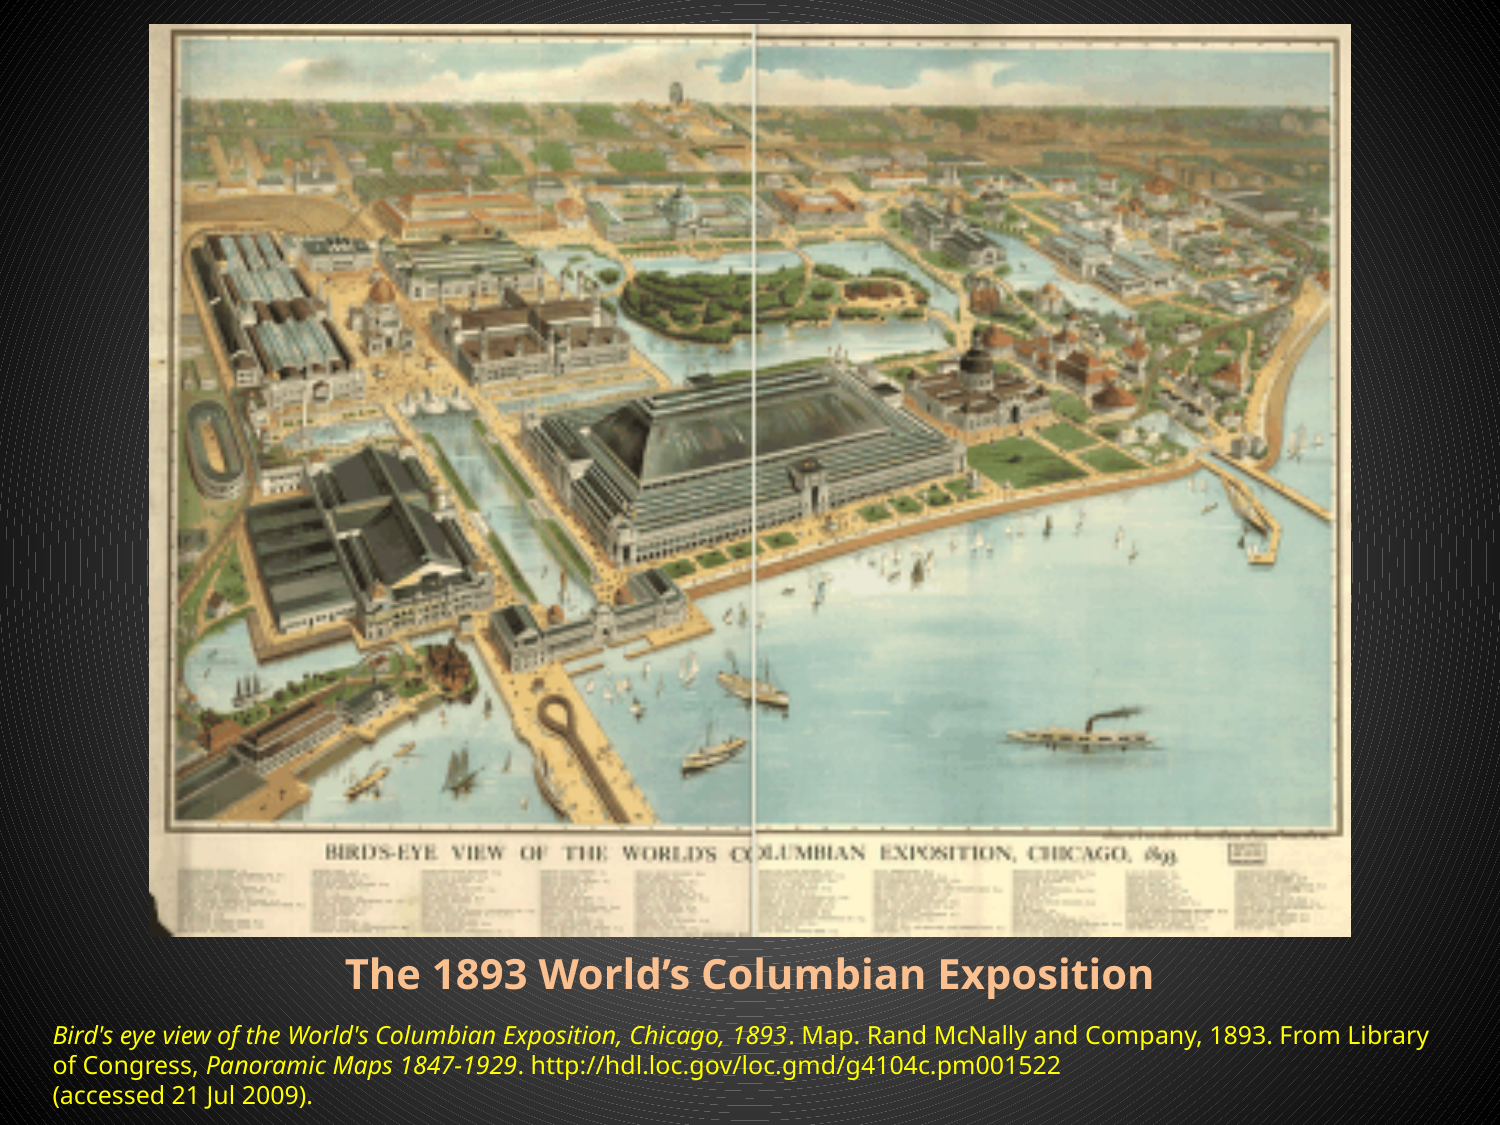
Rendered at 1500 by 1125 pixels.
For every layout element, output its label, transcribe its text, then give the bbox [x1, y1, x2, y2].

list Bird's eye view of the World's Columbian Exposition, Chicago, 1893. Map. Rand McNally and Company, 1893. From Library of Congress, Panoramic Maps 1847-1929. http://hdl.loc.gov/loc.gmd/g4104c.pm001522 (accessed 21 Jul 2009). [37, 1012, 1463, 1088]
picture [148, 24, 1352, 937]
title The 1893 World’s Columbian Exposition [50, 912, 1450, 1006]
